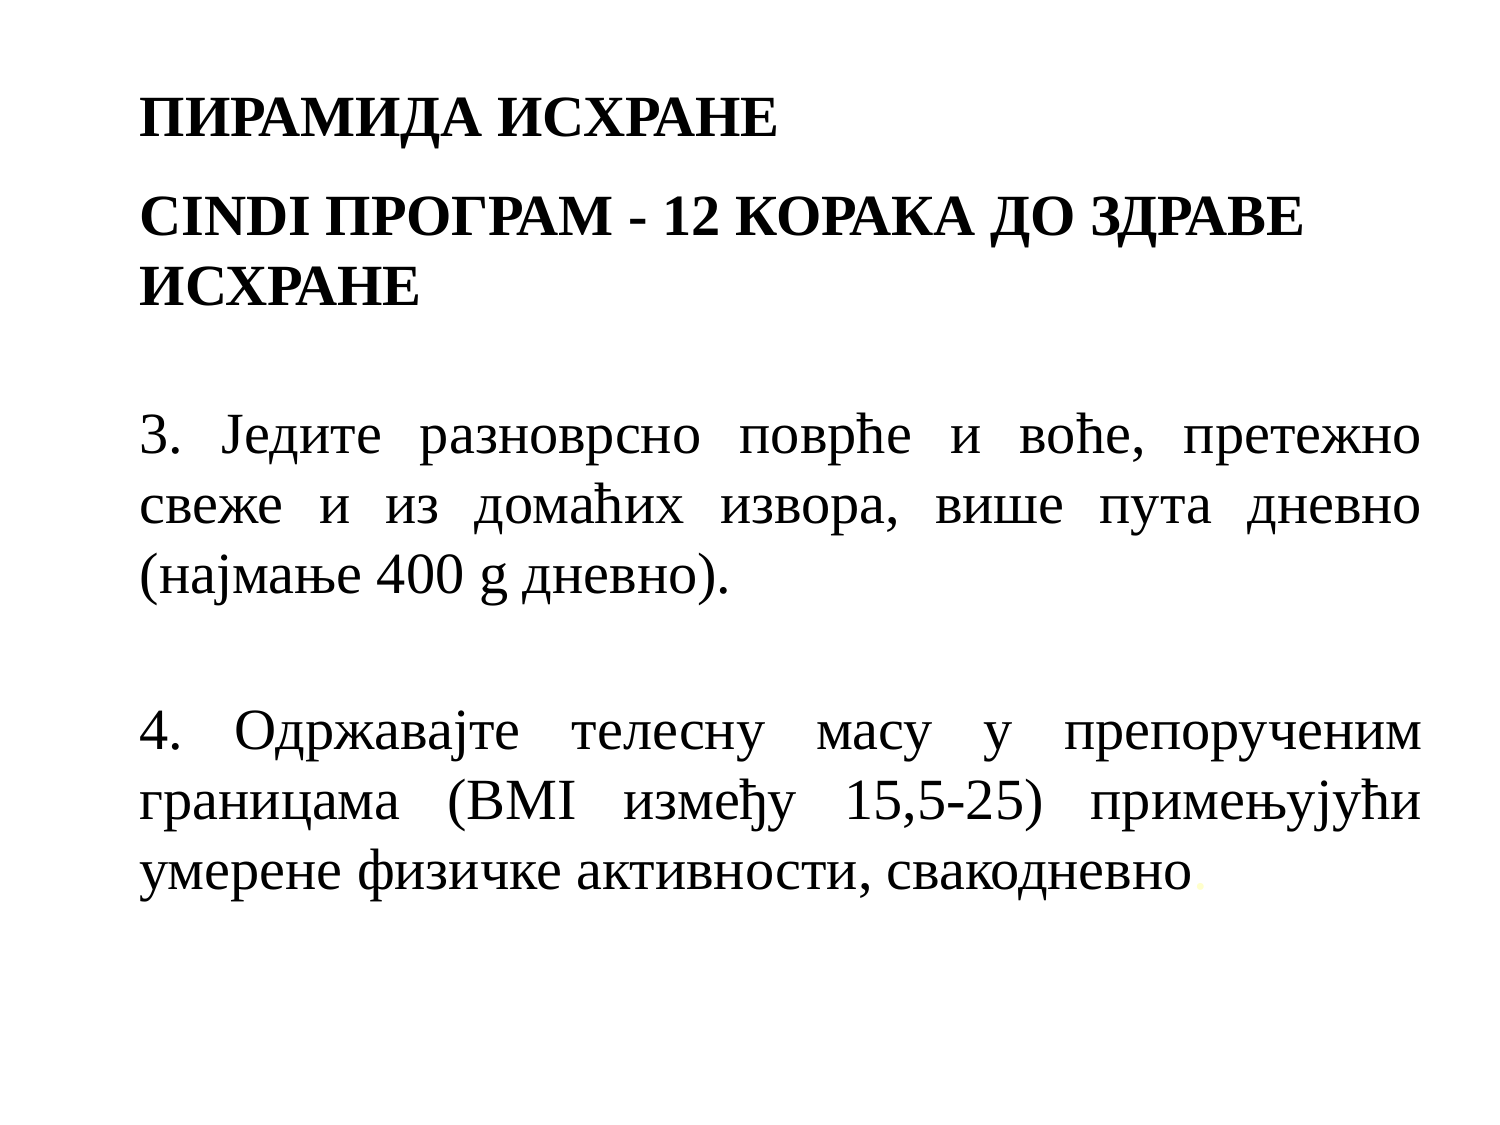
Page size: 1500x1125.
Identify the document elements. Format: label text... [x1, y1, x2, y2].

text_box ПИРАМИДА ИСХРАНЕ CINDI ПРОГРАМ - 12 КОРАКА ДО ЗДРАВЕ ИСХРАНЕ 3. Једите разноврсно поврће и воће, претежно свеже и из домаћих извора, више пута дневно (најмање 400 g дневно). 4. Одржавајте телесну масу у препорученим границама (BMI између 15,5-25) примењујући умерене физичке активности, свакодневно. [125, 70, 1438, 909]
